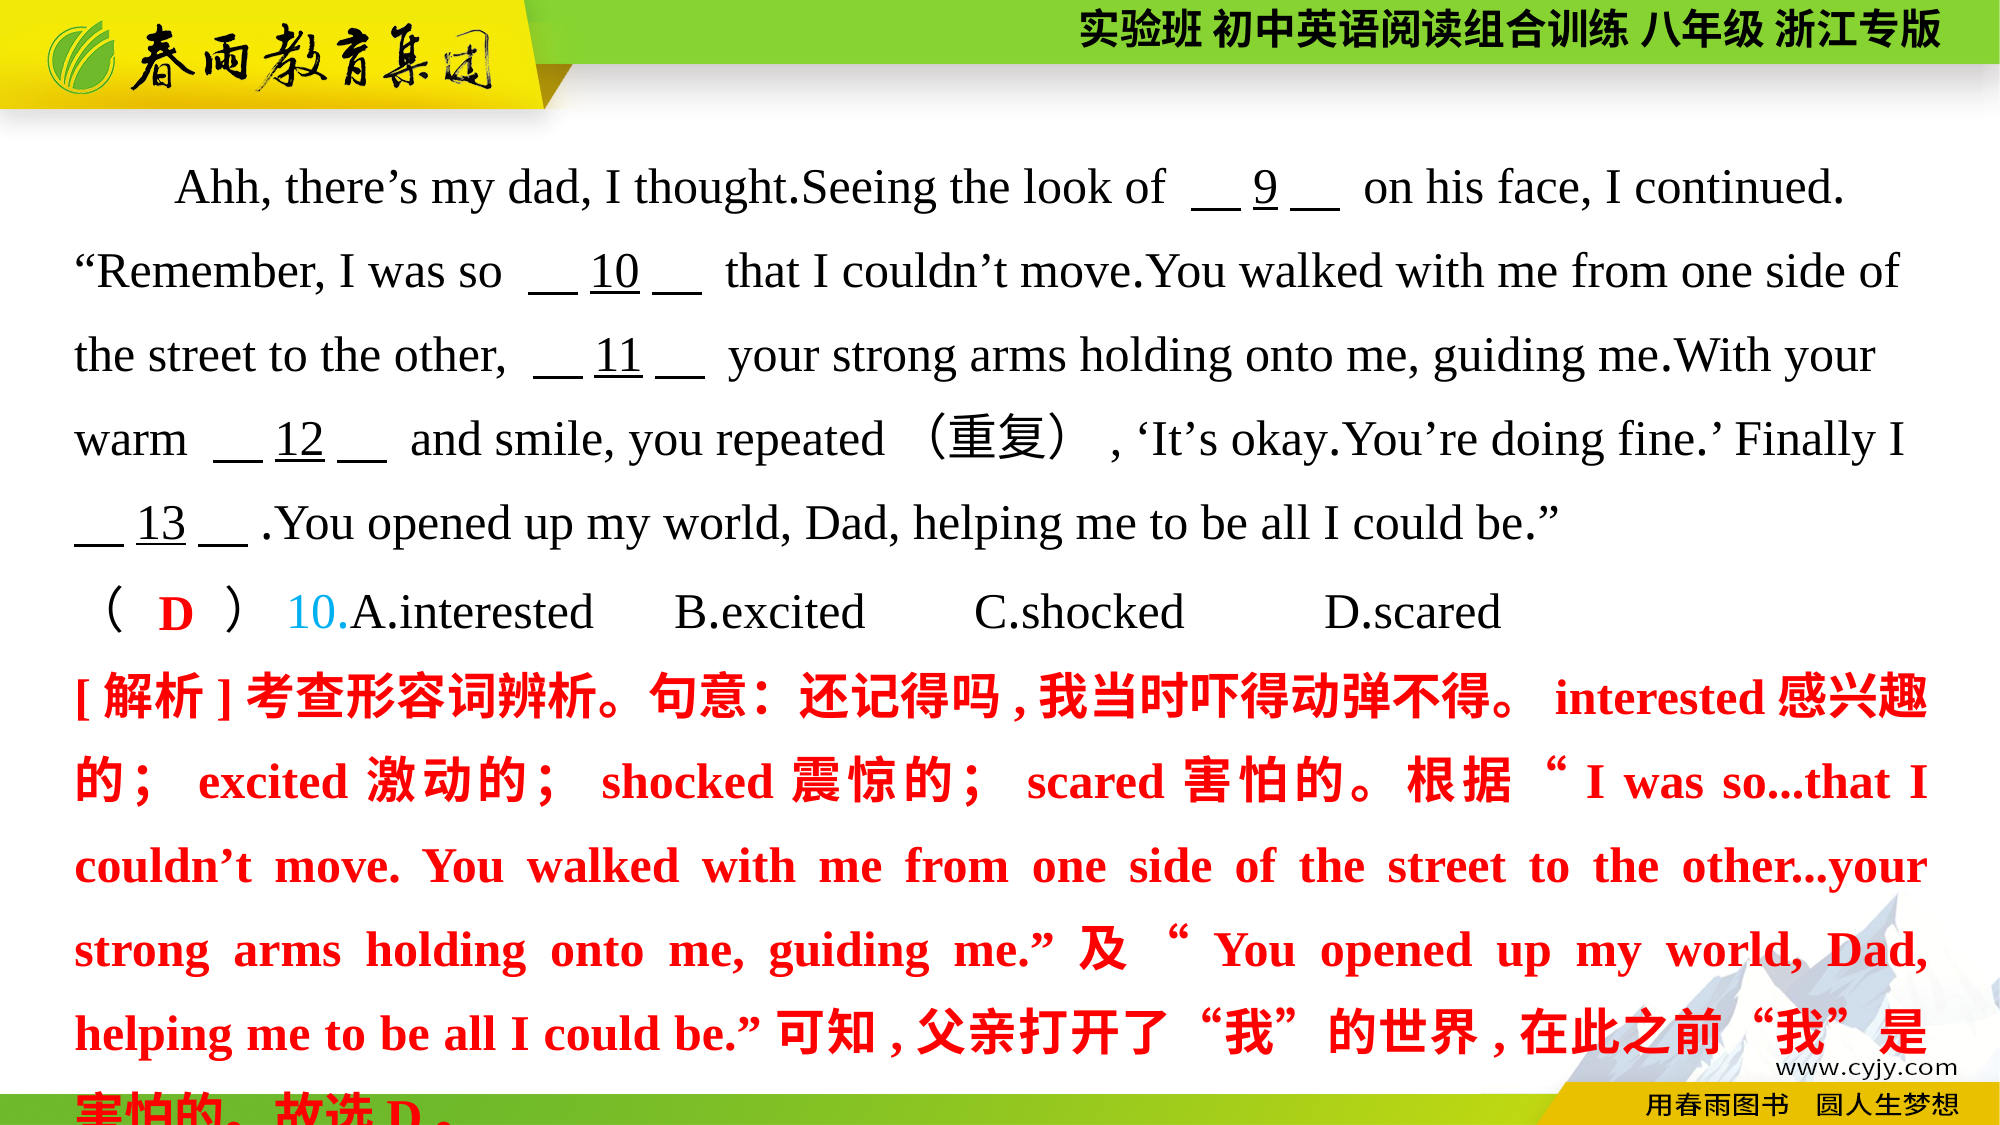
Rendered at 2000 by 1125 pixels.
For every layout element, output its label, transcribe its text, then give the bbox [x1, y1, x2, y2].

list Ahh, there’s my dad, I thought.Seeing the look of 9 on his face, I continued. “Remember, I was so 10 that I couldn’t move.You walked with me from one side of the street to the other, 11 your strong arms holding onto me, guiding me.With your warm 12 and smile, you repeated（重复）, ‘It’s okay.You’re doing fine.’ Finally I 13 .You opened up my world, Dad, helping me to be all I could be.” [59, 122, 1944, 552]
picture [0, 0, 2000, 1125]
text_box D [143, 549, 210, 649]
text_box （ ）10.A.interested B.excited C.shocked D.scared [210, 552, 1944, 647]
text_box [解析]考查形容词辨析。句意：还记得吗,我当时吓得动弹不得。interested感兴趣的；excited激动的；shocked震惊的；scared害怕的。根据“I was so...that I couldn’t move. You walked with me from one side of the street to the other...your strong arms holding onto me, guiding me.”及“You opened up my world, Dad, helping me to be all I could be.”可知,父亲打开了“我”的世界,在此之前“我”是害怕的。故选D。 [59, 647, 1944, 1125]
text_box （ ）10.A.interested B.excited C.shocked D.scared [59, 552, 143, 647]
